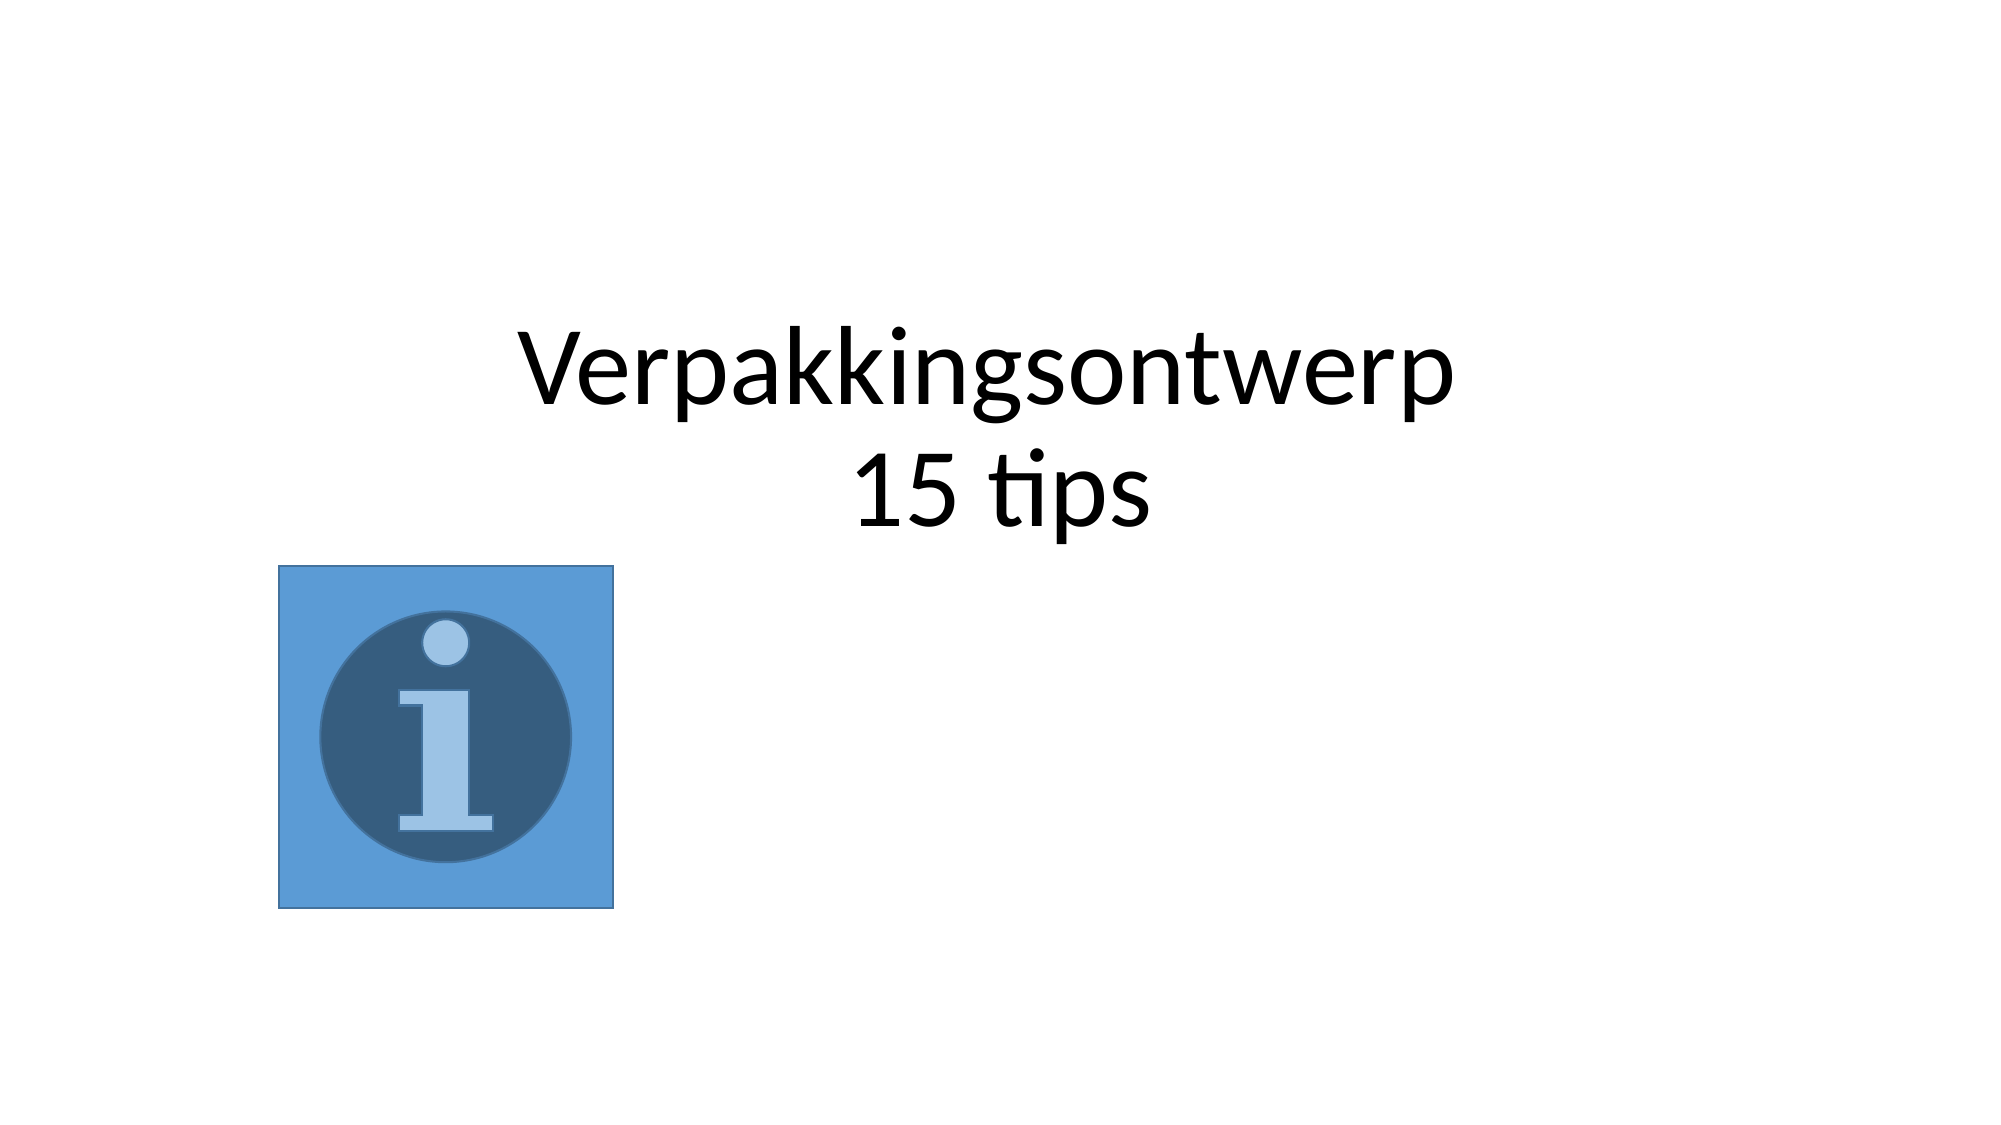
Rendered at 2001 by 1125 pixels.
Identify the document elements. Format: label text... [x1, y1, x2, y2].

subtitle Verpakkingsontwerp 15 tips [249, 299, 1750, 585]
text_box [278, 565, 614, 909]
